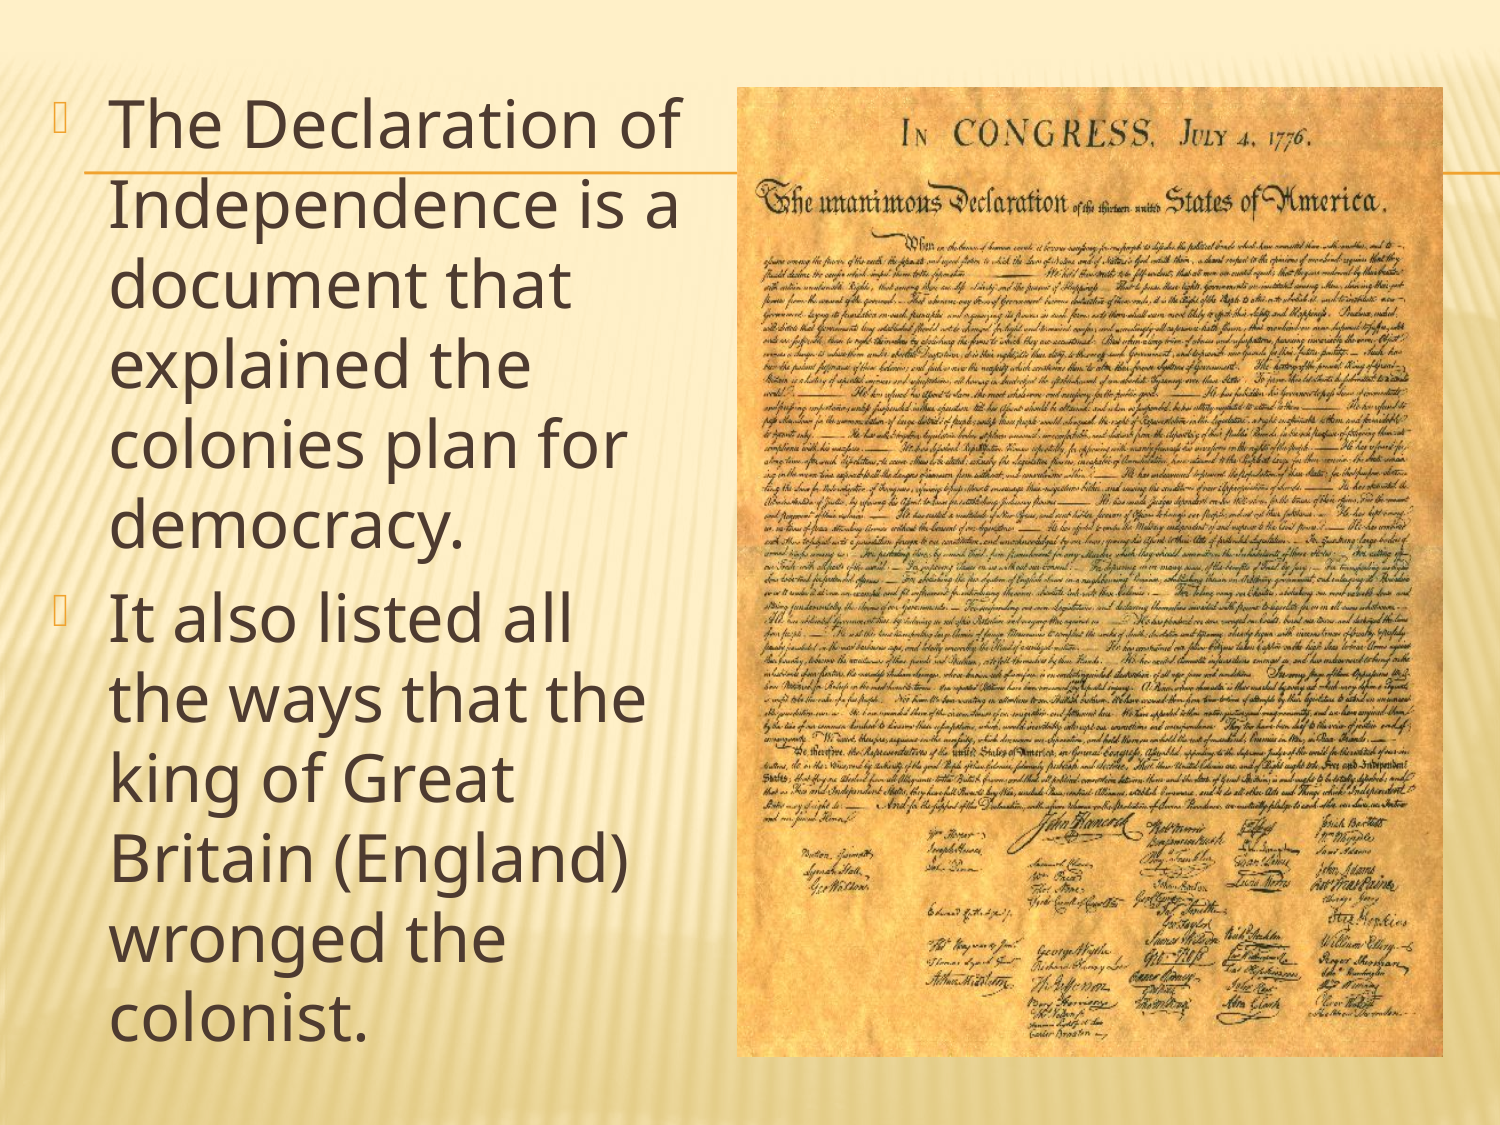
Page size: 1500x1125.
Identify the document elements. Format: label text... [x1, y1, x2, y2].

list The Declaration of Independence is a document that explained the colonies plan for democracy. It also listed all the ways that the king of Great Britain (England) wronged the colonist. [37, 75, 700, 1059]
picture [737, 87, 1444, 1057]
